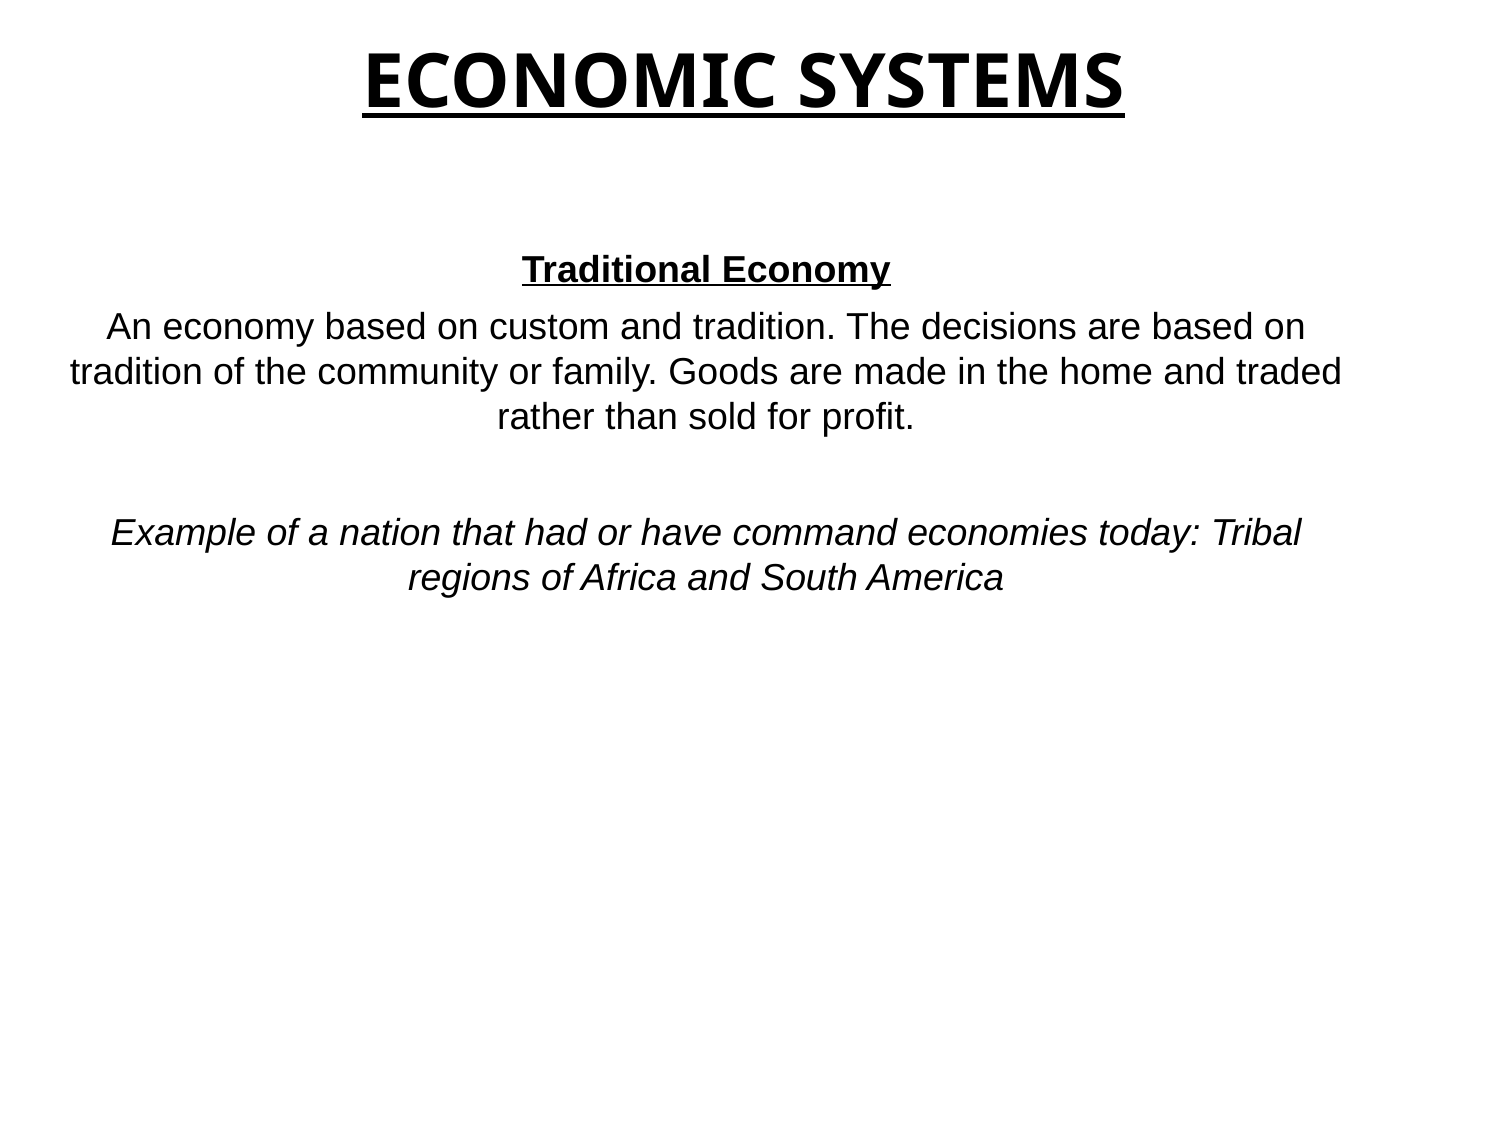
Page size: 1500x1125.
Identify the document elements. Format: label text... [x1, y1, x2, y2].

text_box ECONOMIC SYSTEMS [74, 24, 1413, 130]
text_box Traditional Economy An economy based on custom and tradition. The decisions are based on tradition of the community or family. Goods are made in the home and traded rather than sold for profit. Example of a nation that had or have command economies today: Tribal regions of Africa and South America [50, 237, 1363, 605]
